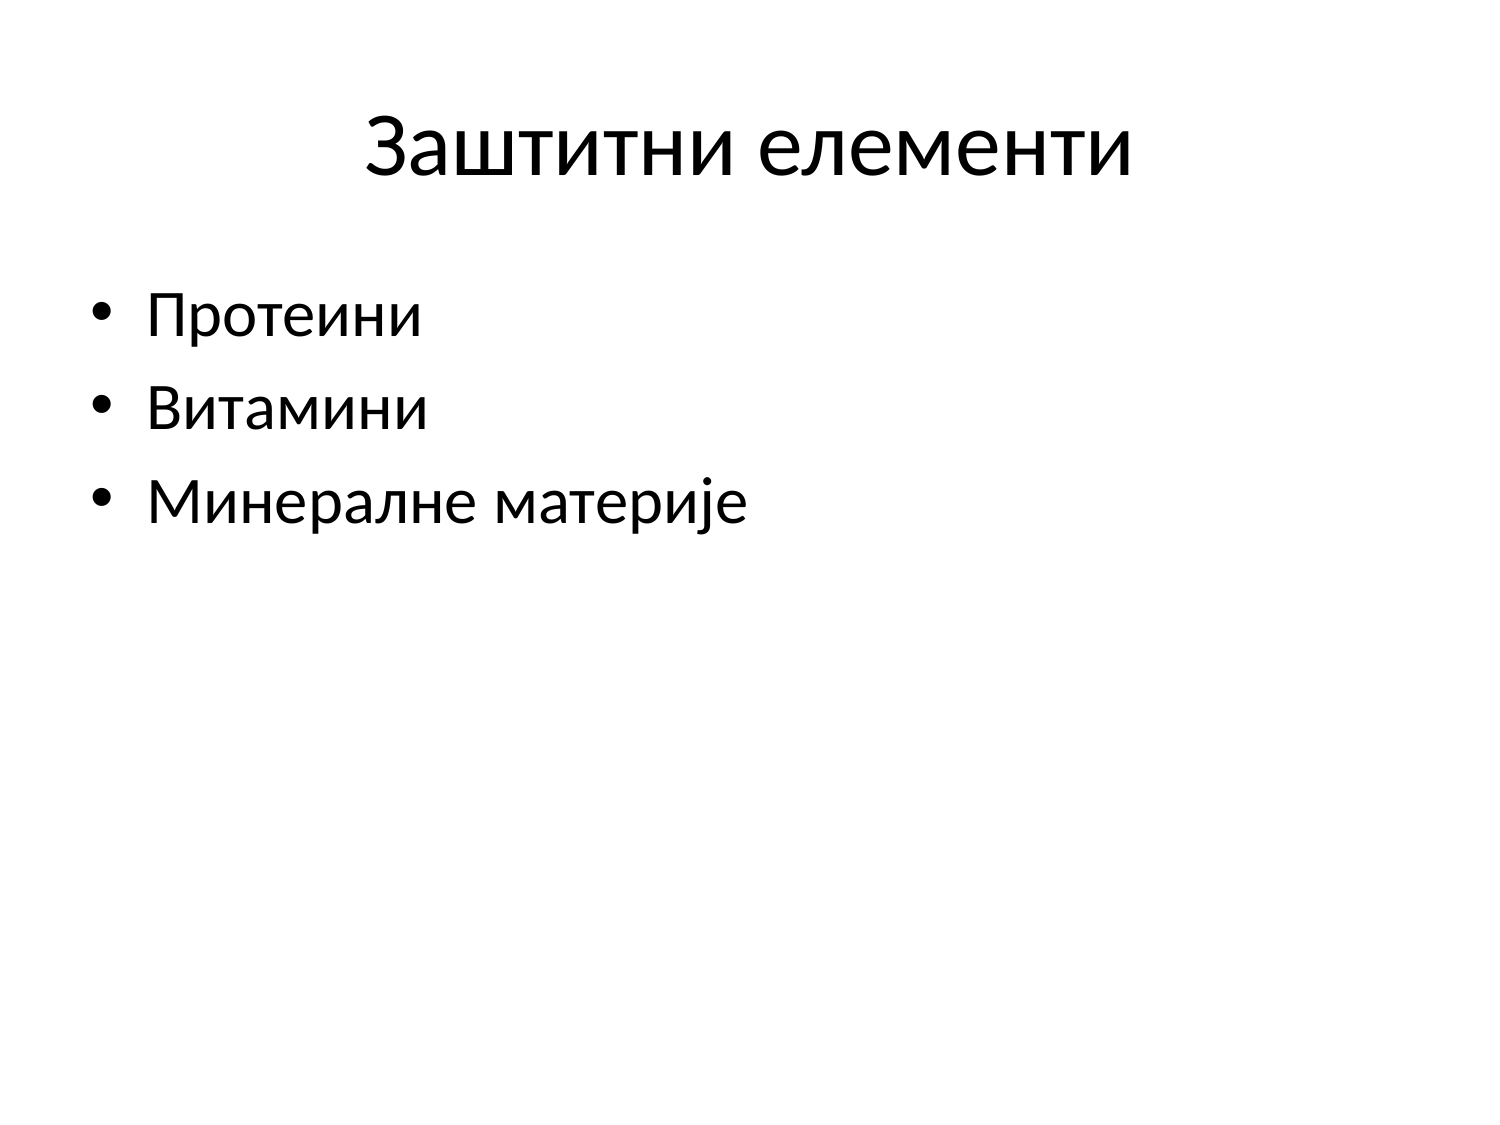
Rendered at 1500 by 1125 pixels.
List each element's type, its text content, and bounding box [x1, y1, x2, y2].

title Заштитни елементи [75, 45, 1425, 233]
list Протеини Витамини Минералне материје [75, 262, 1425, 1005]
